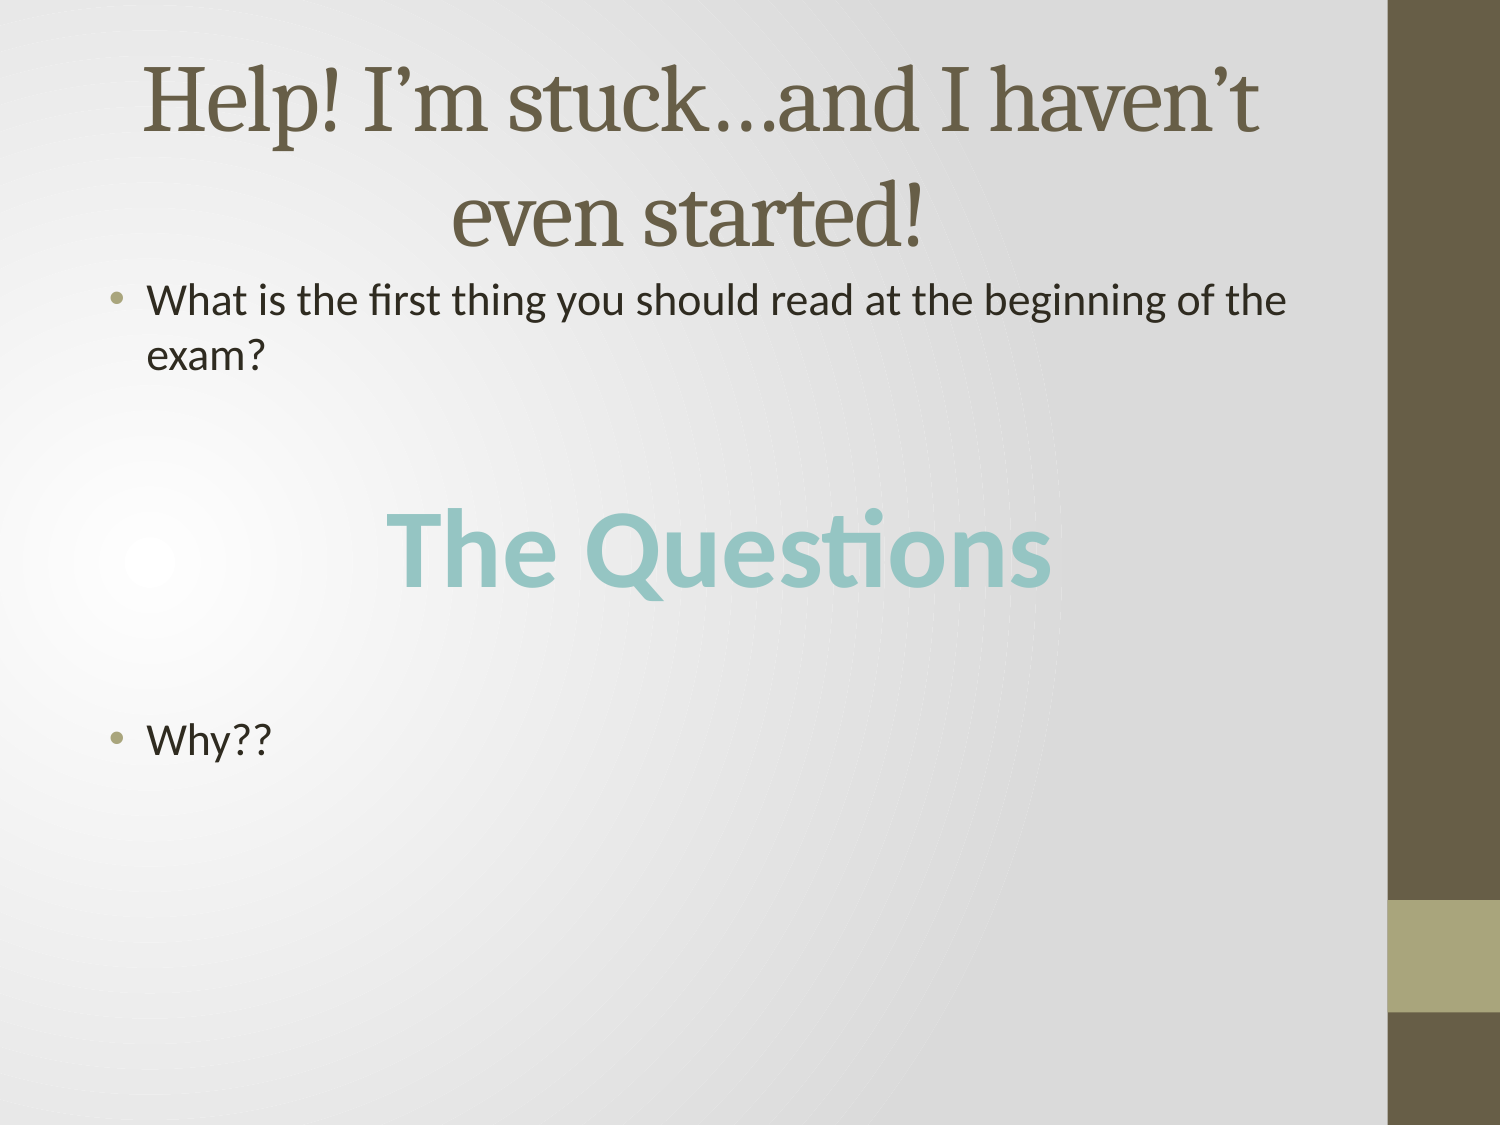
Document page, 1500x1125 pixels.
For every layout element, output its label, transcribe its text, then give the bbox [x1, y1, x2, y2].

title Help! I’m stuck…and I haven’t even started! [75, 45, 1325, 256]
list What is the first thing you should read at the beginning of the exam? Why?? [75, 262, 1325, 1050]
text_box The Questions [371, 467, 1069, 618]
